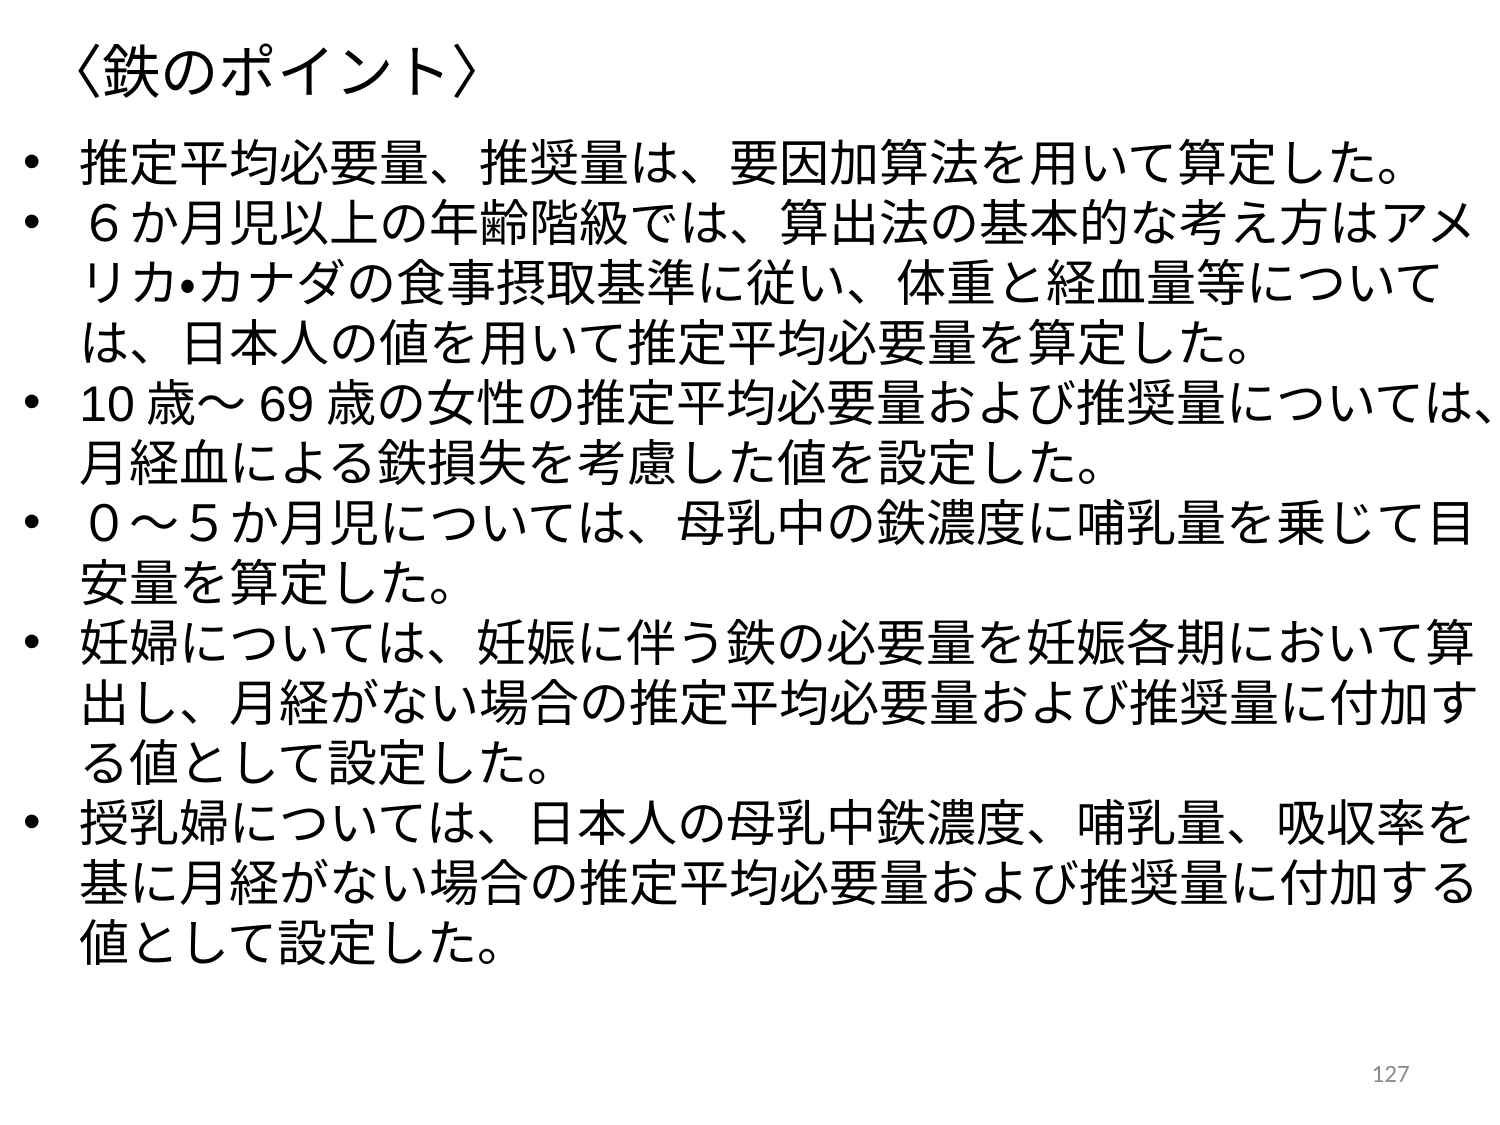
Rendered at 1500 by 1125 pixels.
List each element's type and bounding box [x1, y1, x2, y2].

text_box [29, 28, 1433, 113]
text_box [8, 114, 1500, 979]
slide_number [1074, 1042, 1425, 1103]
